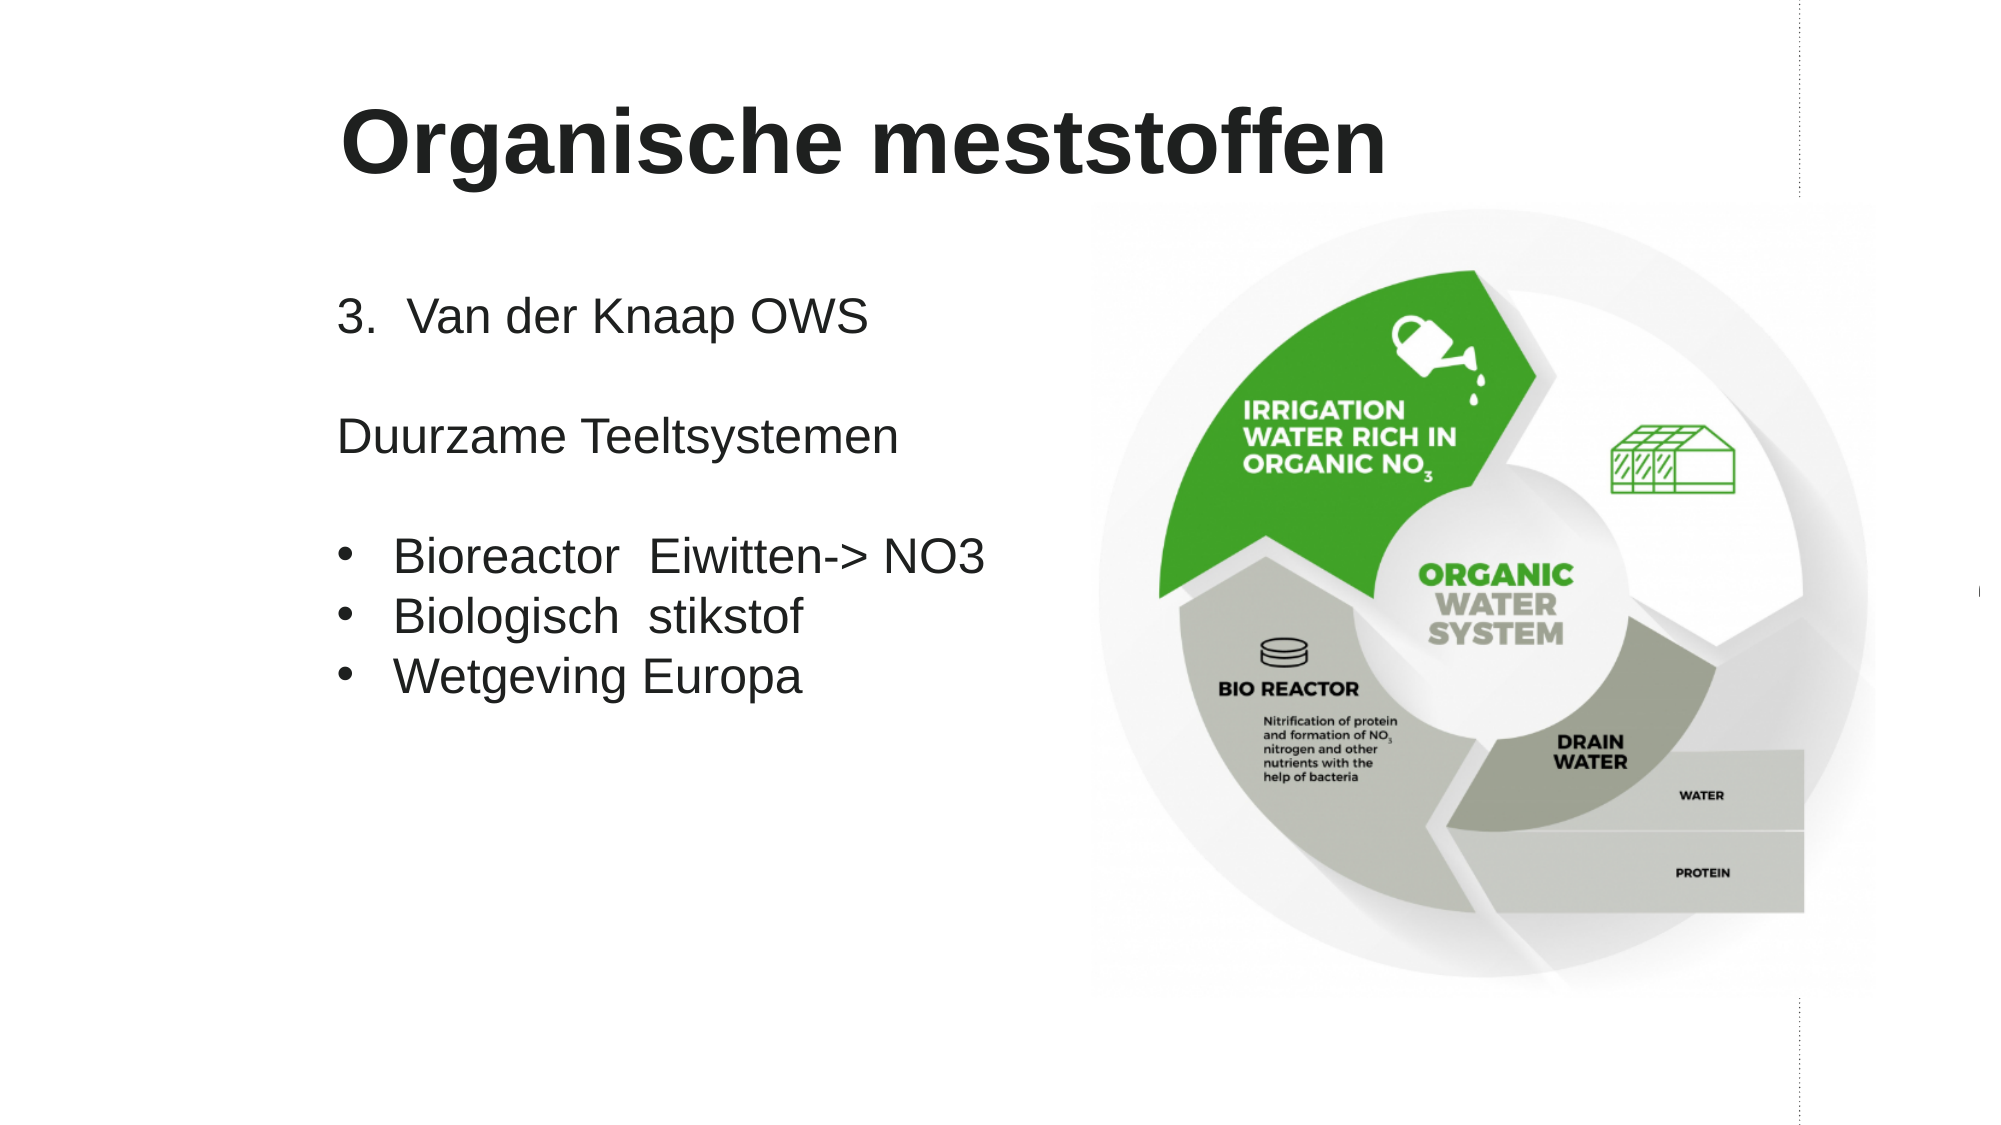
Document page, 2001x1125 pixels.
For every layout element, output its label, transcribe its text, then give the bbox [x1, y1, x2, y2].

title Organische meststoffen [124, 94, 1607, 272]
list 3. Van der Knaap OWS Duurzame Teeltsystemen Bioreactor Eiwitten-> NO3 Biologisch stikstof Wetgeving Europa [336, 283, 999, 998]
picture [999, 0, 2001, 1125]
